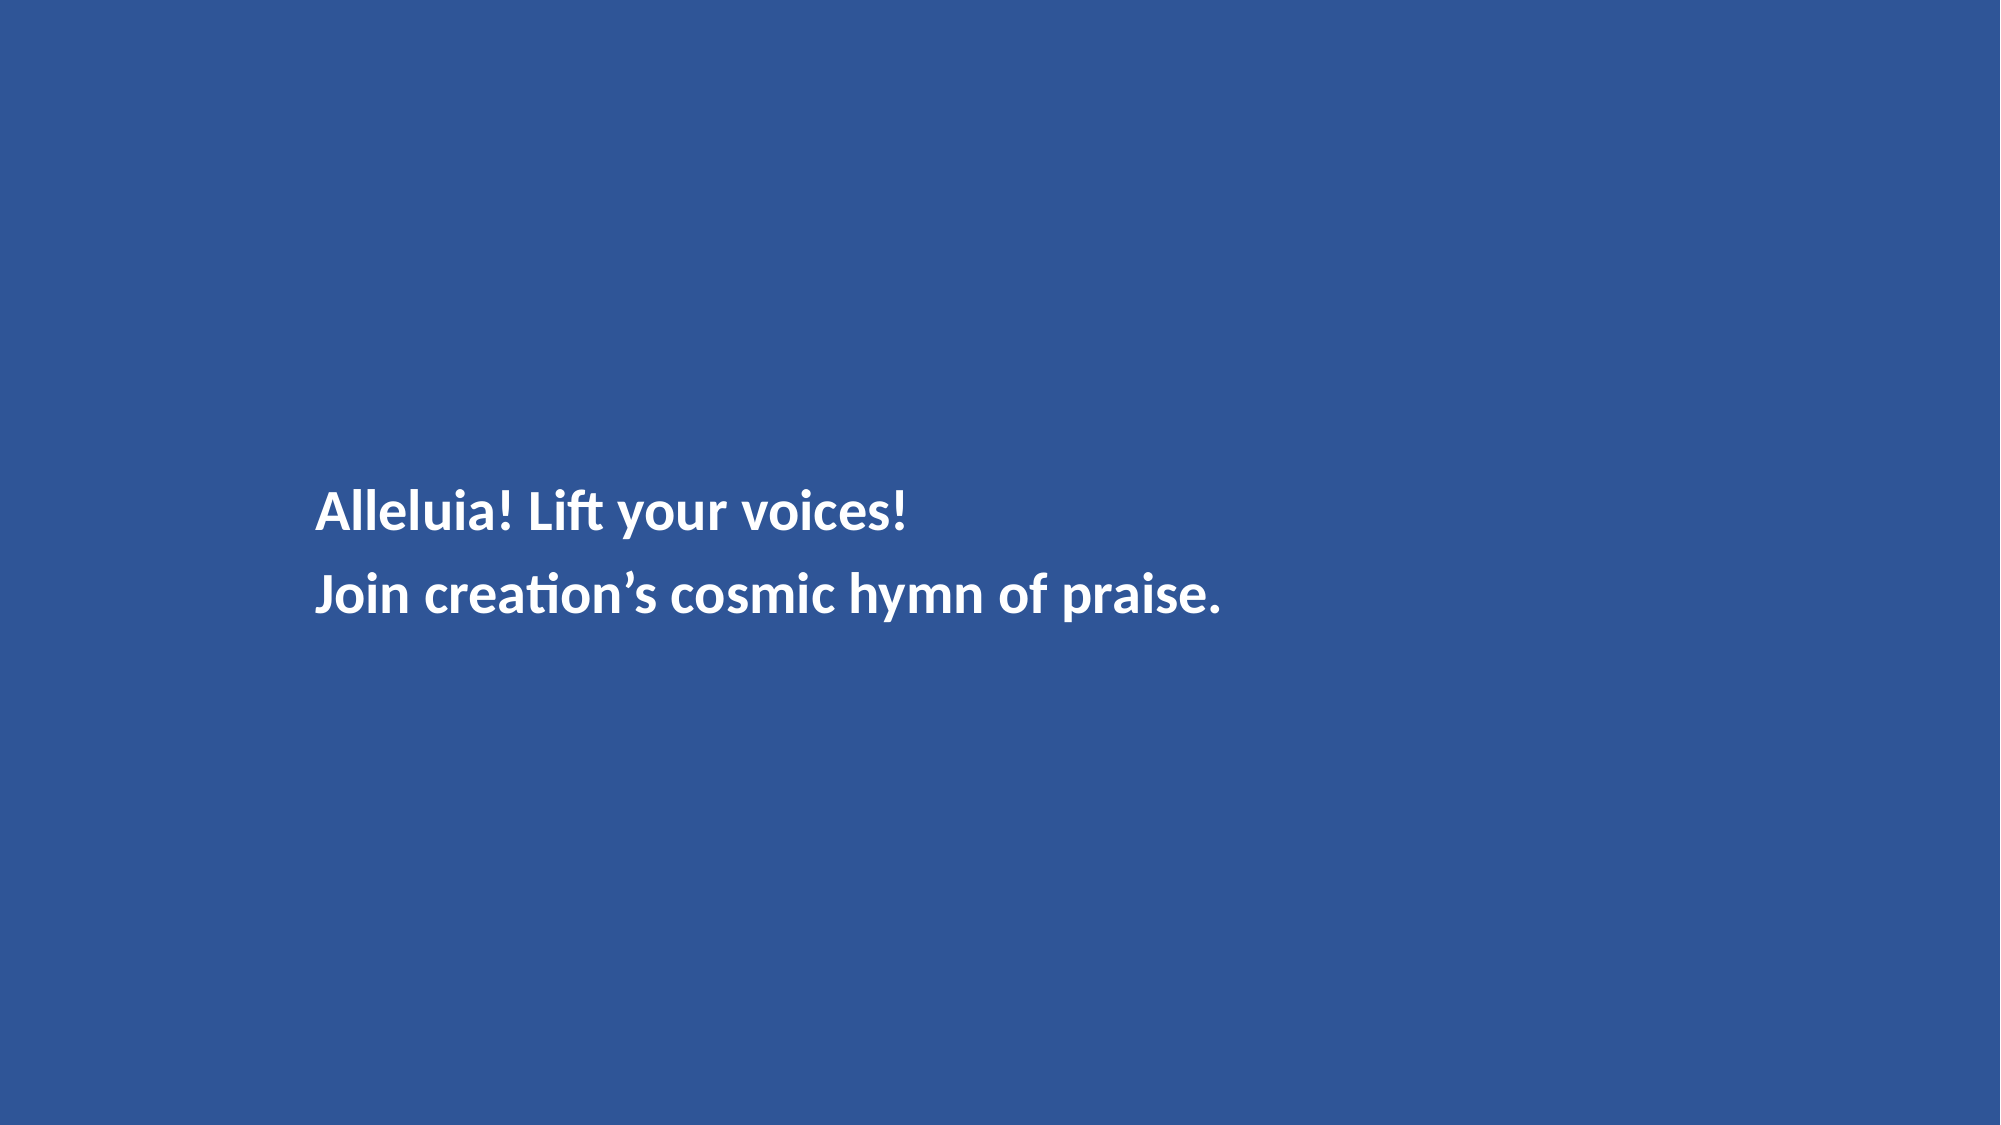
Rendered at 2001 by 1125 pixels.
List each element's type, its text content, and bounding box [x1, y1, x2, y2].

list Alleluia! Lift your voices! Join creation’s cosmic hymn of praise. [300, 472, 1700, 653]
